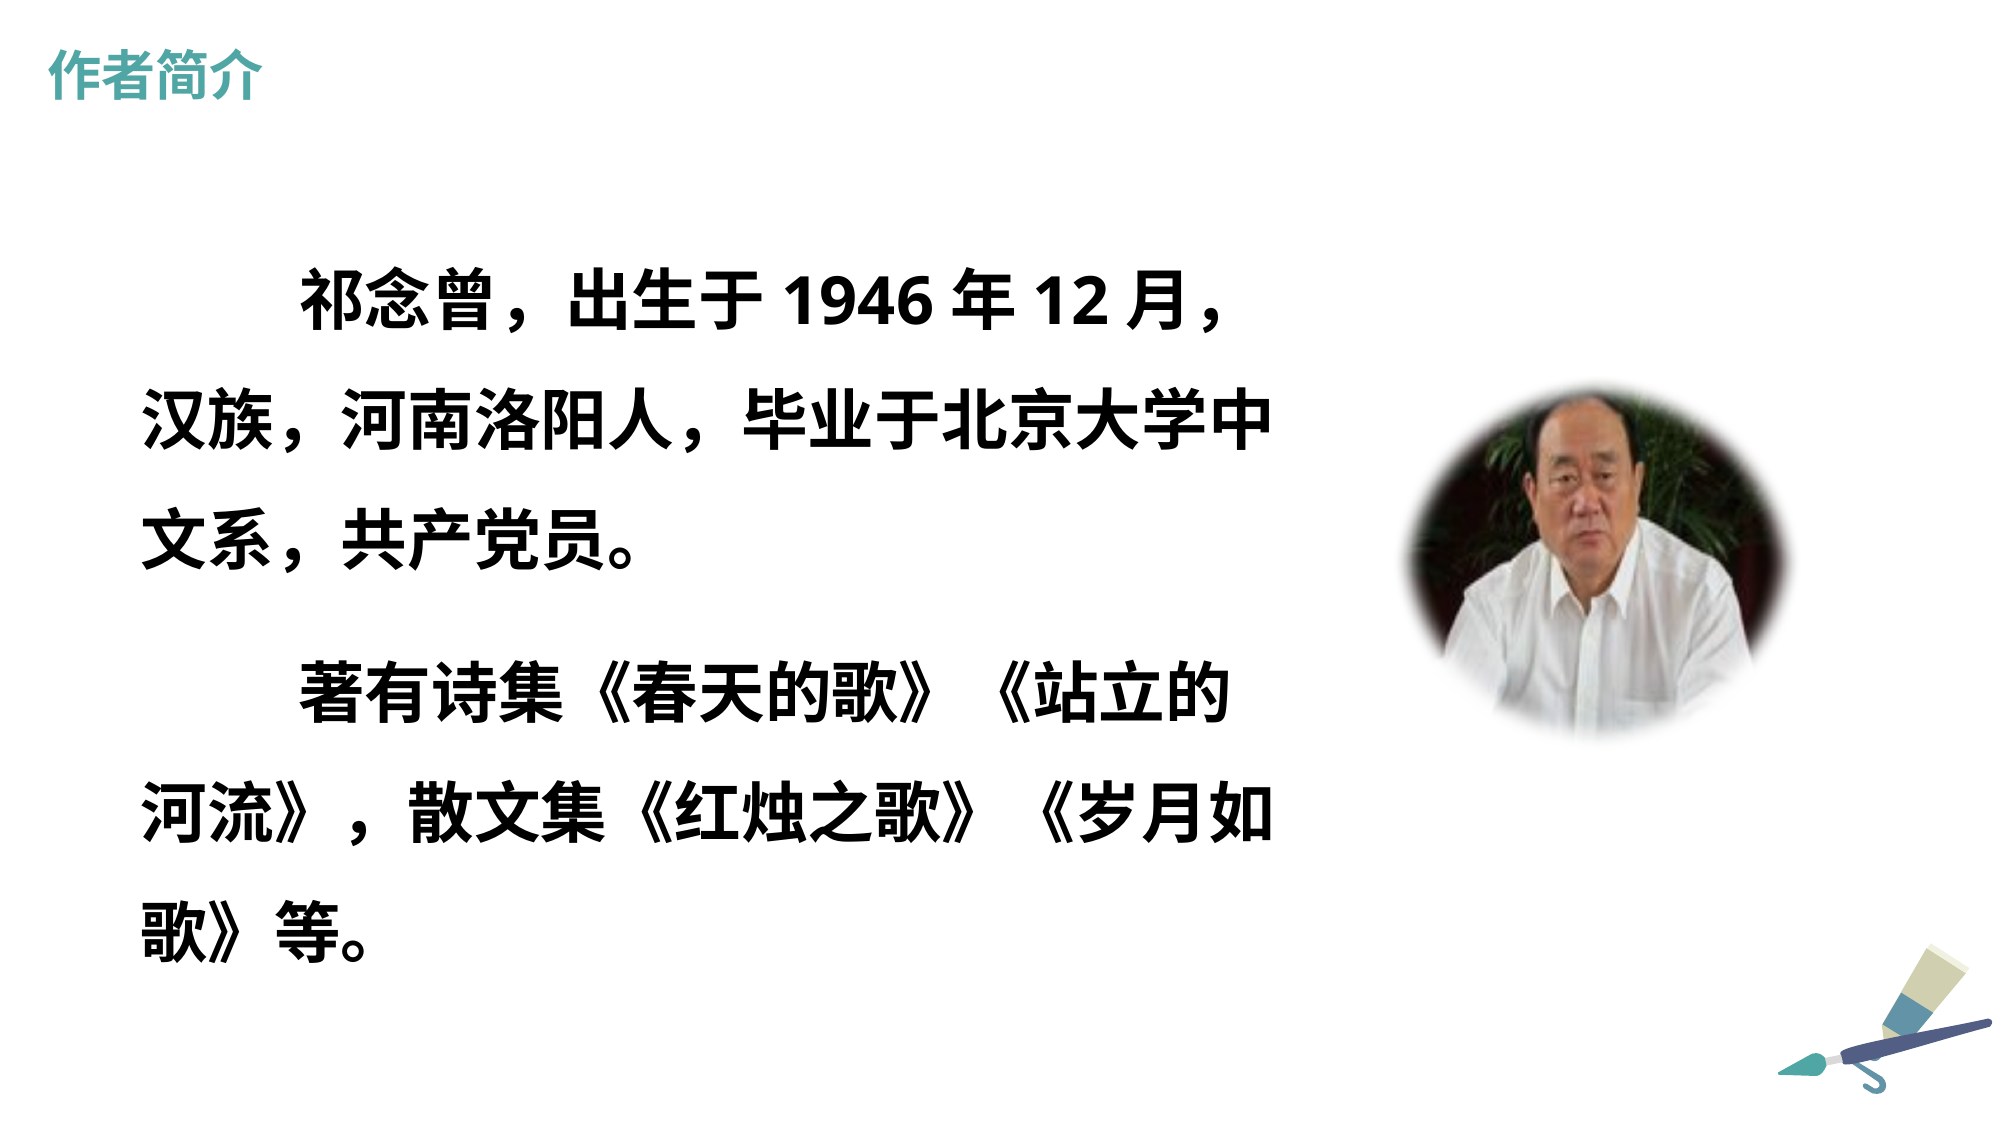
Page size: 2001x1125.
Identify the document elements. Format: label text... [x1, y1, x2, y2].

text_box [1811, 945, 1974, 1125]
text_box 祁念曾，出生于1946年12月，汉族，河南洛阳人，毕业于北京大学中文系，共产党员。 著有诗集《春天的歌》《站立的河流》，散文集《红烛之歌》《岁月如歌》等。 [125, 210, 1309, 979]
text_box 作者简介 [32, 33, 347, 114]
picture [1391, 373, 1802, 752]
